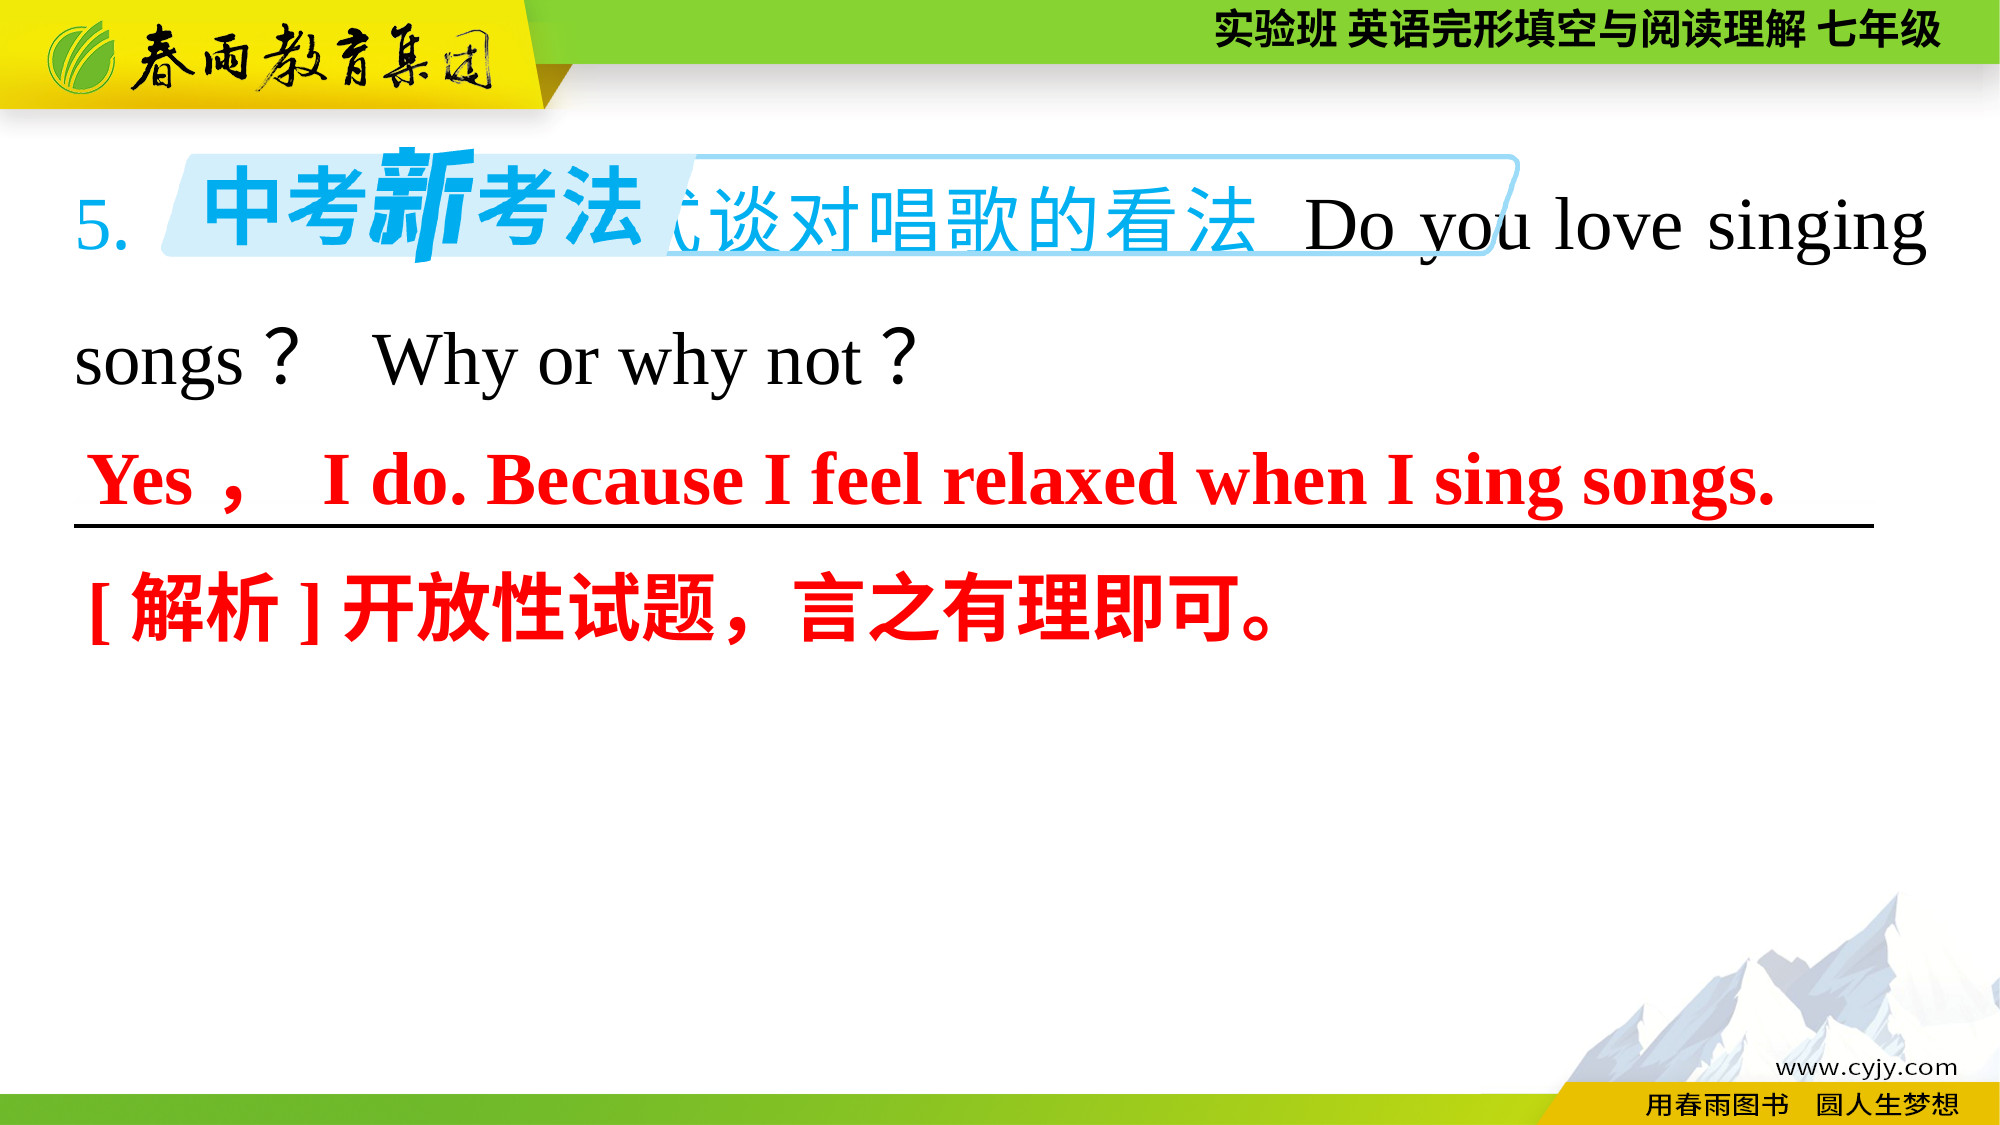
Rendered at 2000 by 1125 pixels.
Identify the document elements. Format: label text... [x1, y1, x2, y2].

text_box [解析]开放性试题，言之有理即可。 [72, 508, 1898, 659]
list 5. 开放式谈对唱歌的看法 Do you love singing songs？ Why or why not？ ———————————————————————— [59, 122, 1944, 547]
text_box Yes， I do. Because I feel relaxed when I sing songs. [71, 377, 1899, 528]
picture [0, 0, 2000, 1125]
